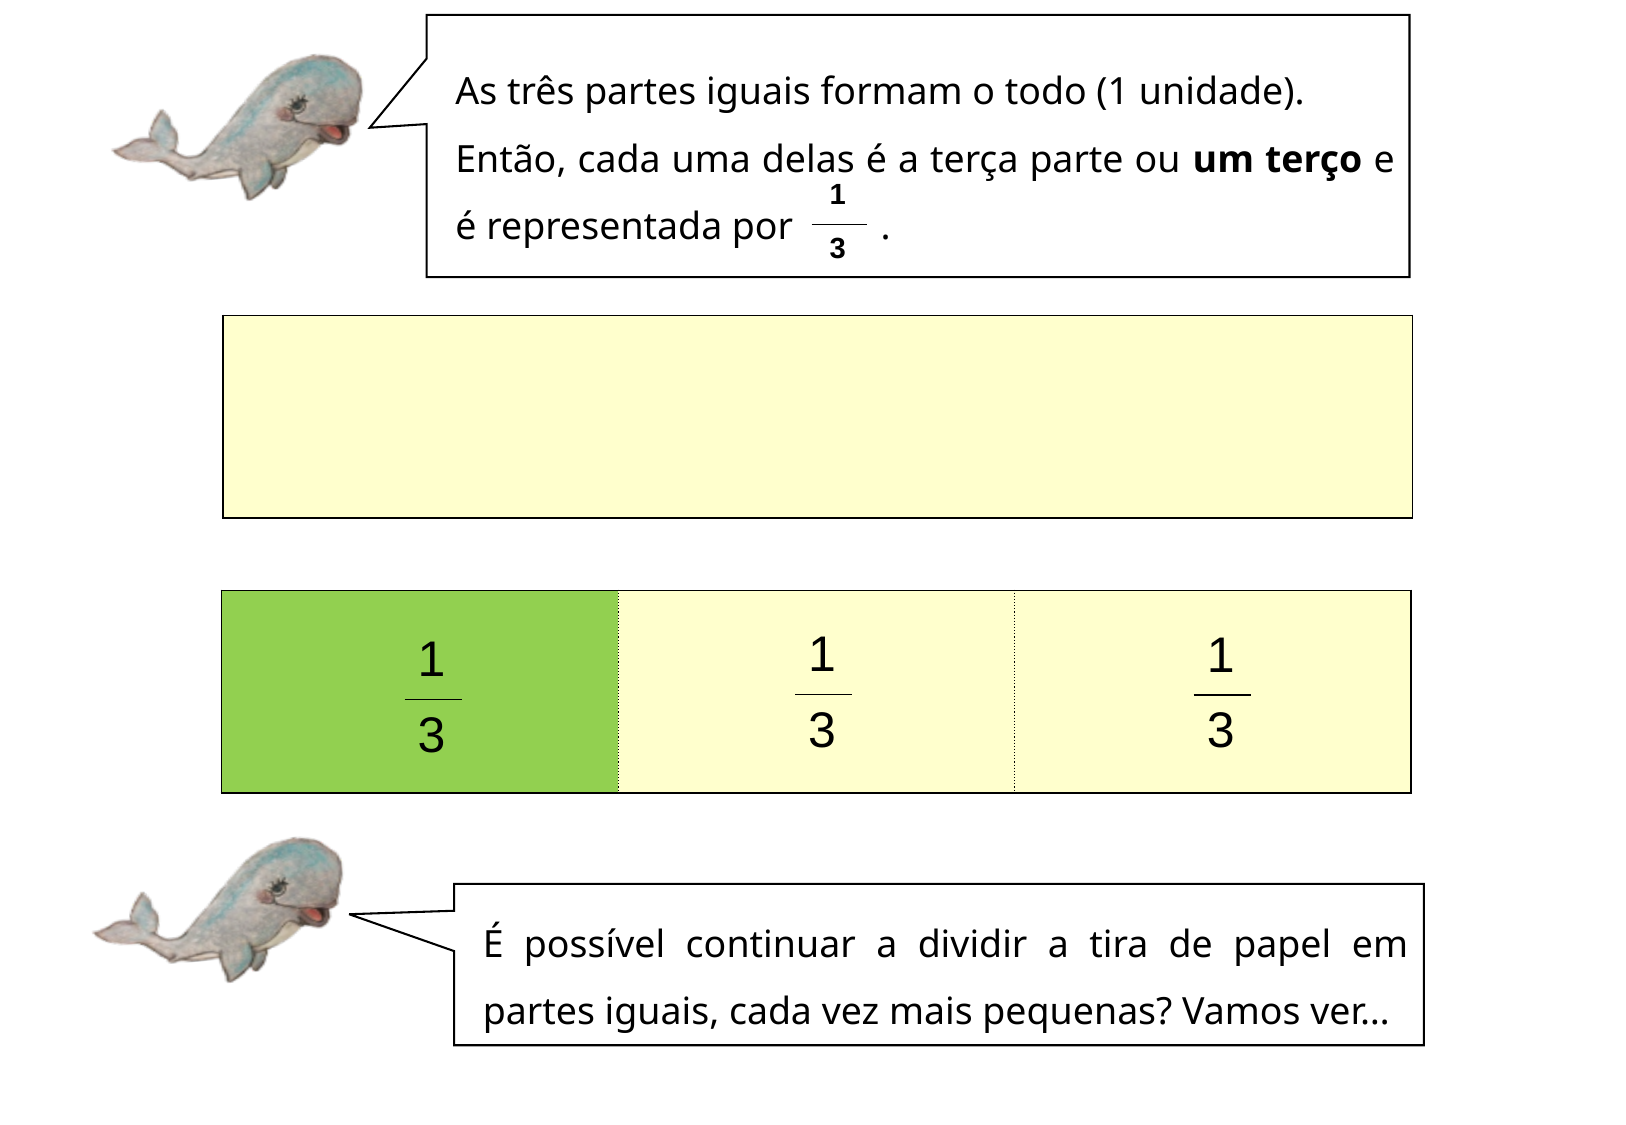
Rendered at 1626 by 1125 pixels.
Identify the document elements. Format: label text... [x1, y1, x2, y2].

table_header [222, 591, 618, 792]
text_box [426, 14, 1410, 451]
table_header 1 [1194, 619, 1251, 694]
table_header [224, 316, 1412, 517]
table_cell 3 [795, 695, 852, 770]
table_cell 3 [405, 700, 462, 775]
picture [72, 825, 372, 998]
table_header 1 [405, 624, 462, 699]
table_header [1015, 591, 1410, 792]
table_cell 3 [1194, 696, 1251, 770]
picture [91, 42, 392, 216]
table_header [618, 591, 1015, 792]
text_box É possível continuar a dividir a tira de papel em partes iguais, cada vez mais pequenas? Vamos ver… [368, 882, 1425, 1047]
table_header 1 [795, 619, 852, 694]
